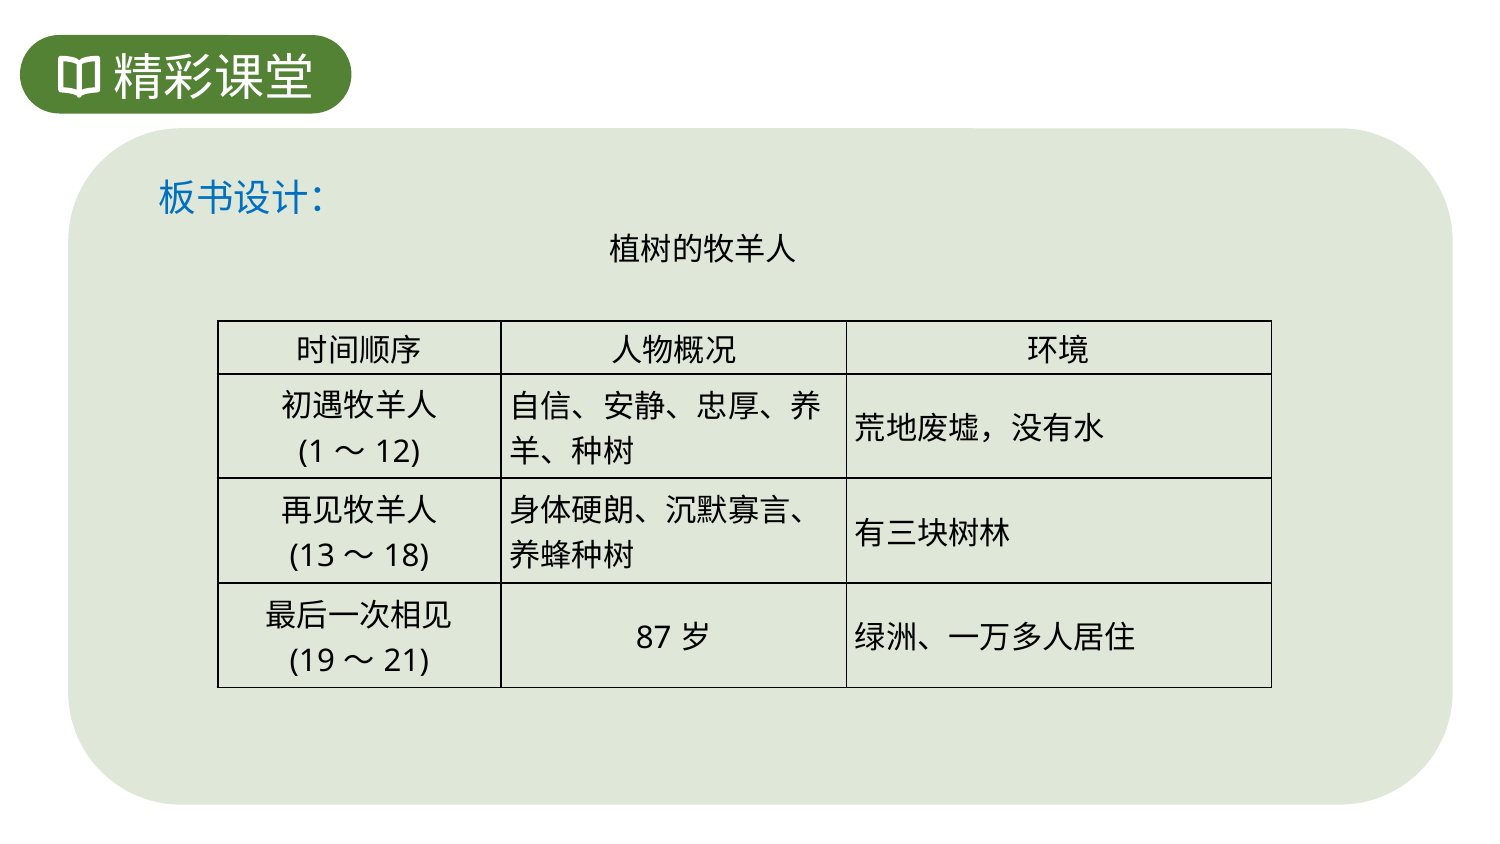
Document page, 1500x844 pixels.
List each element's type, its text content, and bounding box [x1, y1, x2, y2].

table_cell 87岁 [502, 584, 846, 687]
table_cell 自信、安静、忠厚、养羊、种树 [502, 375, 846, 477]
table_cell 初遇牧羊人 (1～12) [219, 375, 500, 477]
table_cell 最后一次相见 (19～21) [219, 584, 500, 687]
table_cell 荒地废墟，没有水 [847, 375, 1271, 477]
text_box [58, 55, 101, 98]
table_header 人物概况 [502, 322, 846, 373]
table_cell 绿洲、一万多人居住 [847, 584, 1271, 687]
table_header 时间顺序 [219, 322, 500, 373]
text_box 植树的牧羊人 [598, 223, 891, 273]
table_header 环境 [847, 322, 1271, 373]
text_box 板书设计： [147, 167, 469, 225]
table_cell 身体硬朗、沉默寡言、养蜂种树 [502, 479, 846, 582]
text_box 精彩课堂 [102, 40, 333, 112]
table_cell 再见牧羊人 (13～18) [219, 479, 500, 582]
table_cell 有三块树林 [847, 479, 1271, 582]
text_box [18, 33, 353, 115]
